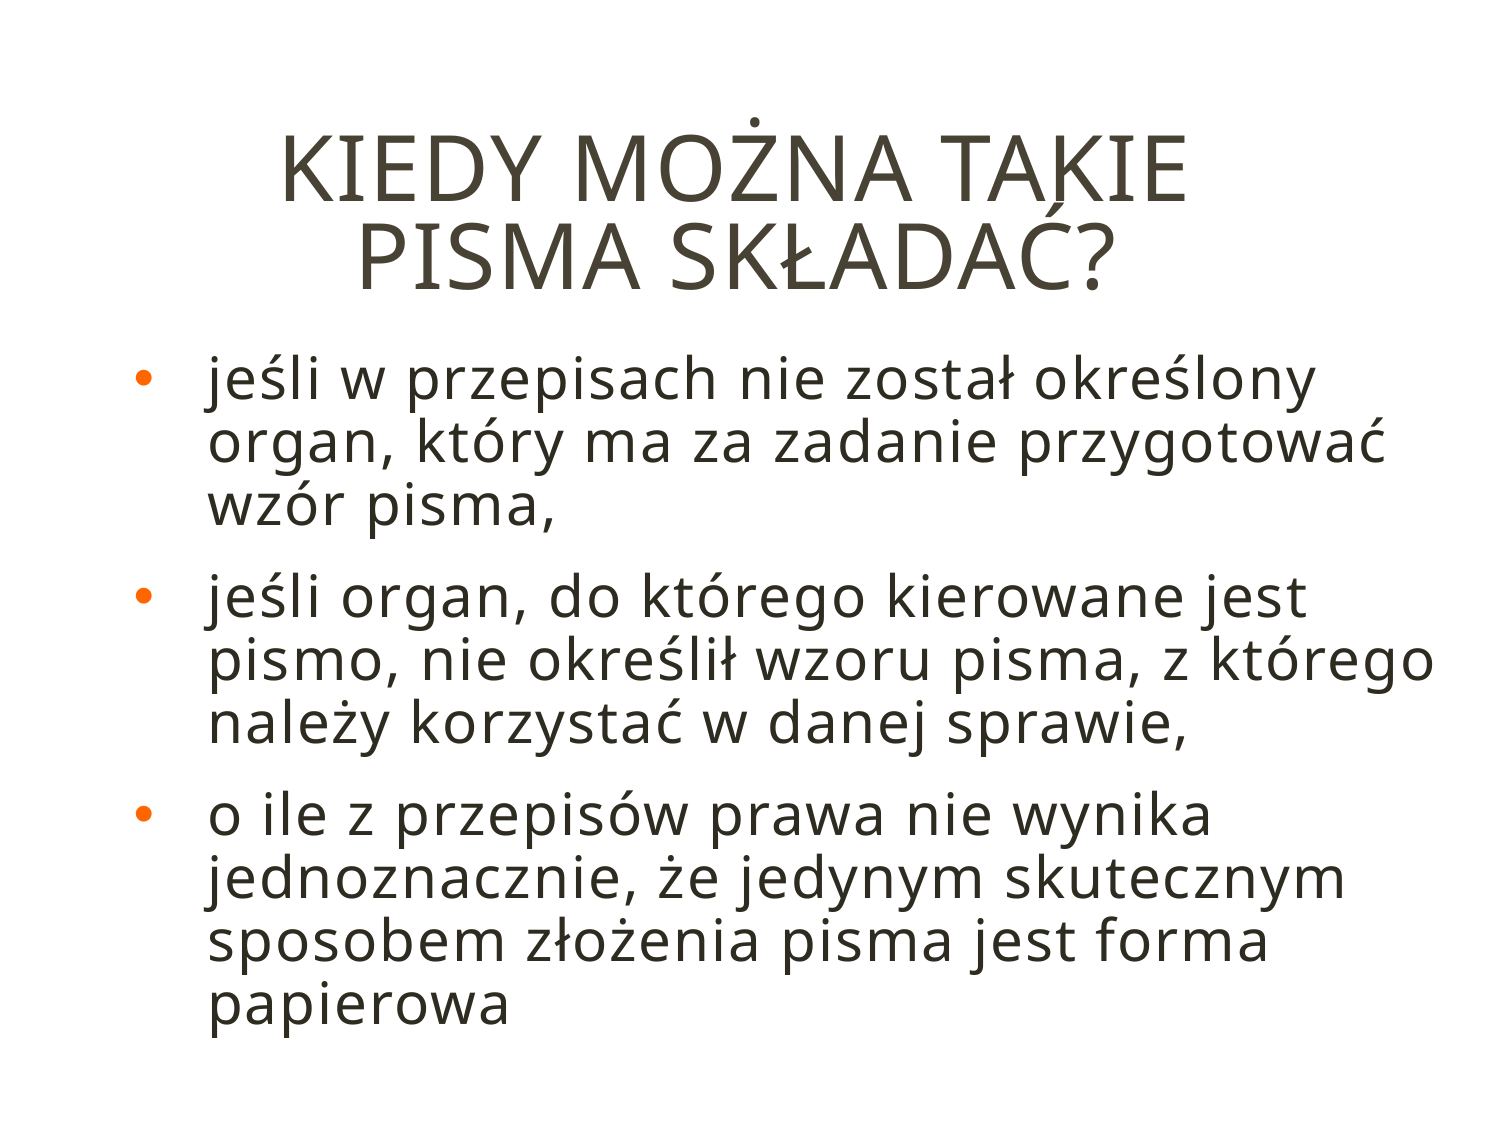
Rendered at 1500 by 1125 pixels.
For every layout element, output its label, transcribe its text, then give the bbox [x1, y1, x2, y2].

list jeśli w przepisach nie został określony organ, który ma za zadanie przygotować wzór pisma, jeśli organ, do którego kierowane jest pismo, nie określił wzoru pisma, z którego należy korzystać w danej sprawie, o ile z przepisów prawa nie wynika jednoznacznie, że jedynym skutecznym sposobem złożenia pisma jest forma papierowa [126, 341, 1450, 1023]
title KIEDY MOŻNA TAKIE pisma składać? [126, 96, 1347, 341]
